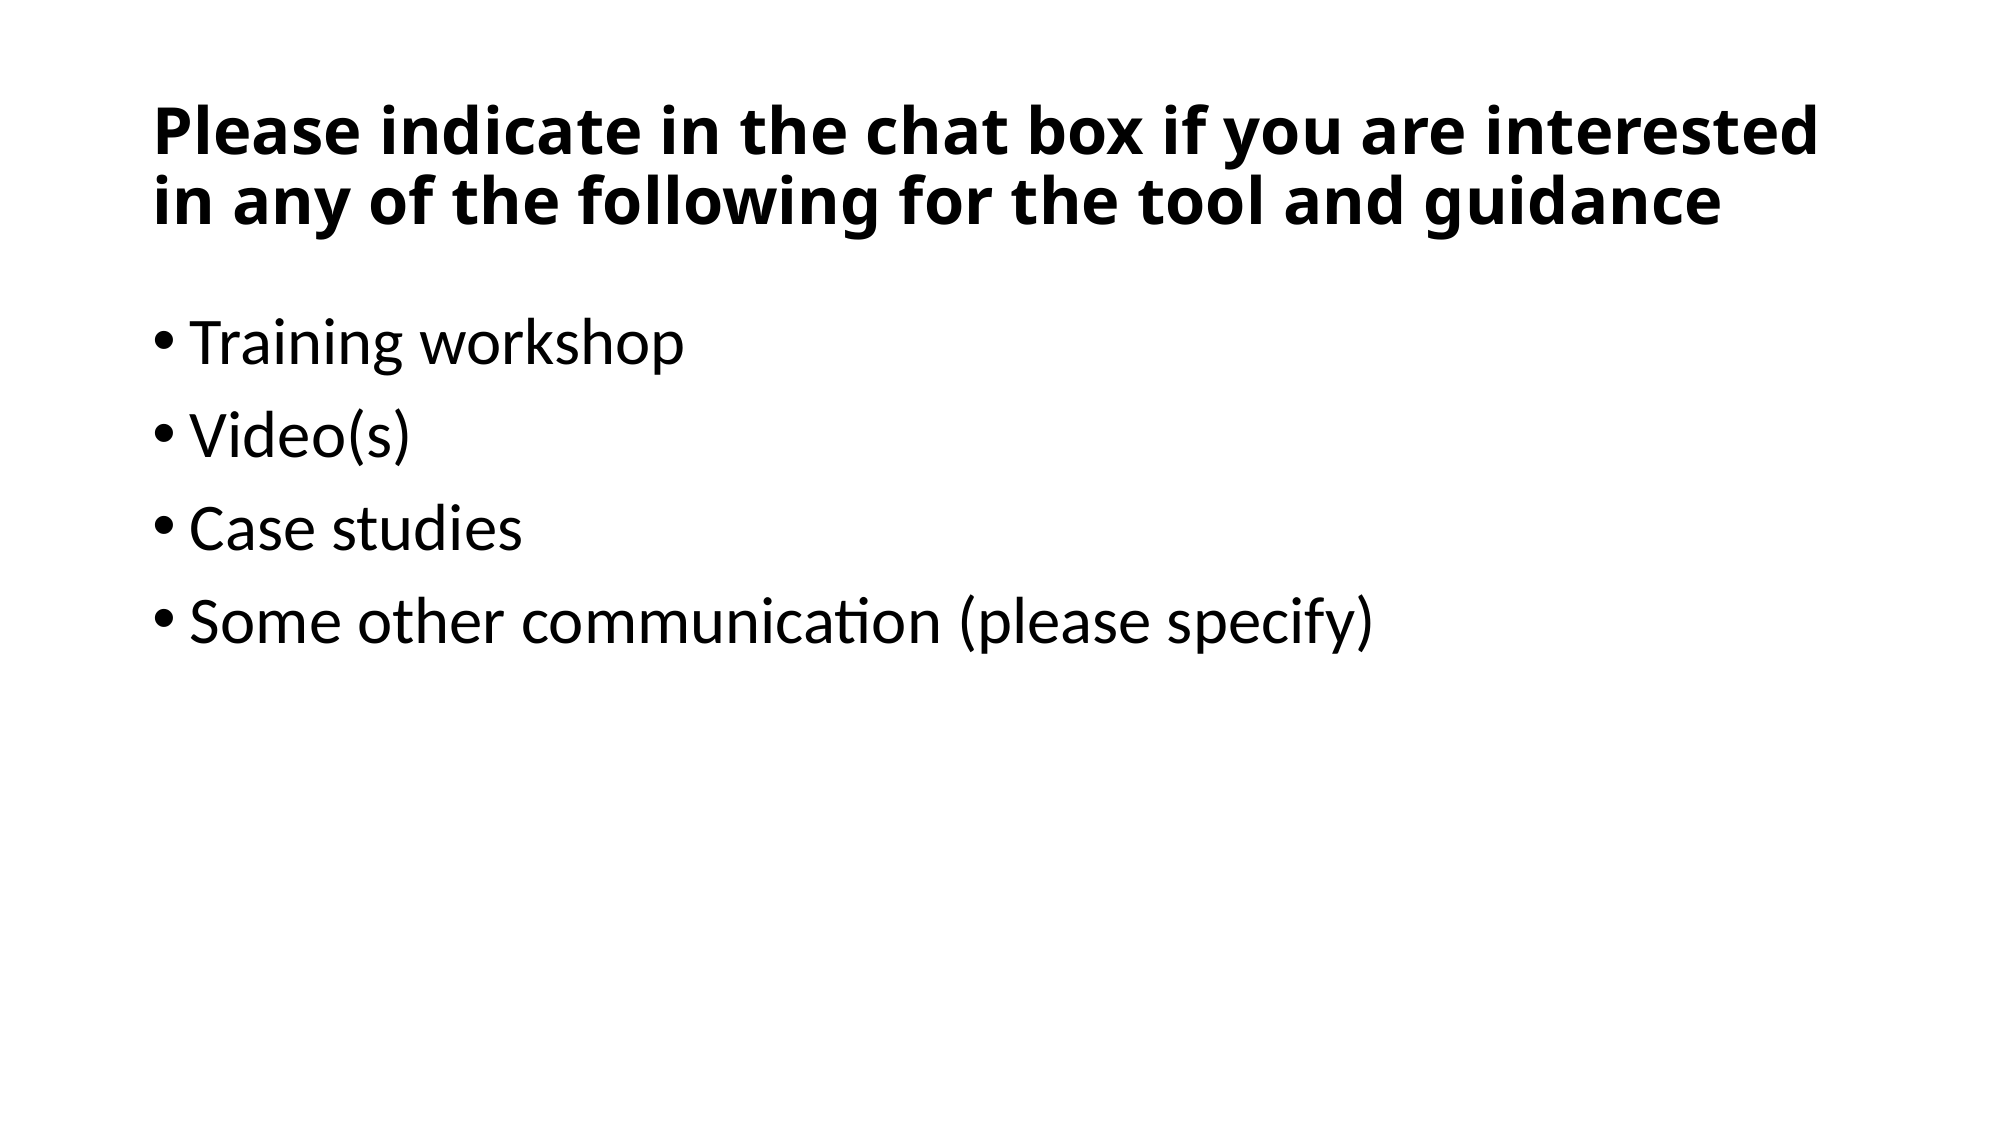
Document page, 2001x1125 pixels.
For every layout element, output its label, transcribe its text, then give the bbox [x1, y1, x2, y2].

list Training workshop Video(s) Case studies Some other communication (please specify) [137, 299, 1863, 1014]
title Please indicate in the chat box if you are interested in any of the following for the tool and guidance [137, 59, 1863, 278]
